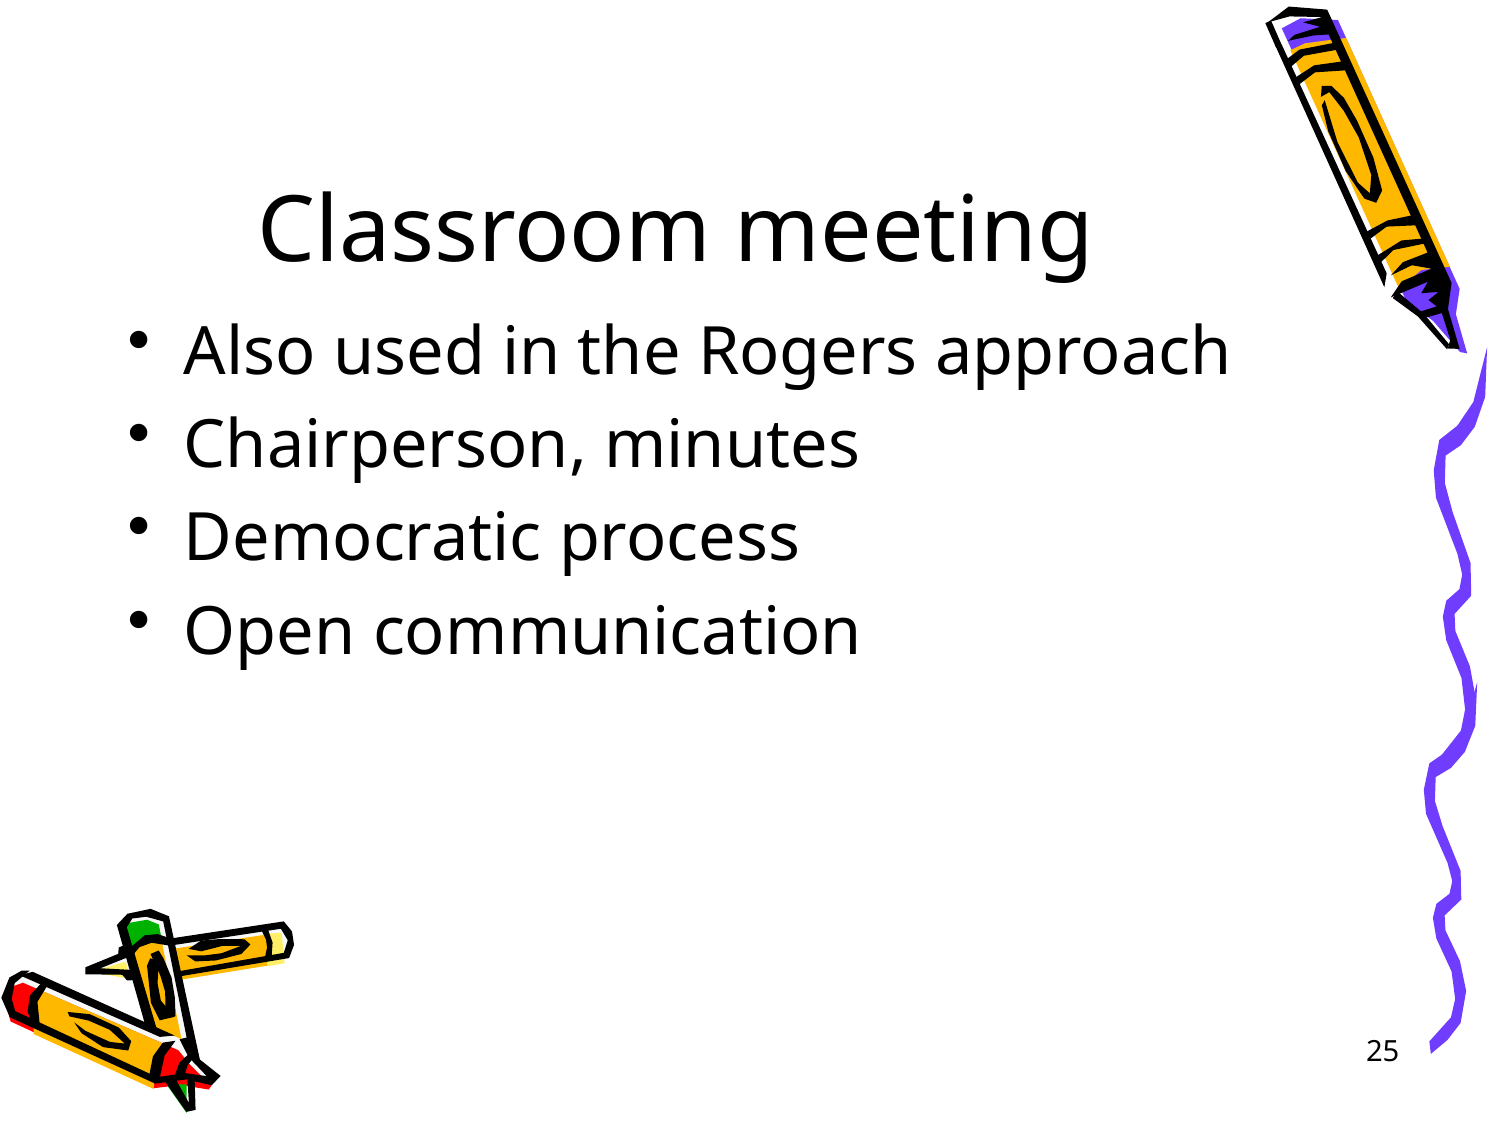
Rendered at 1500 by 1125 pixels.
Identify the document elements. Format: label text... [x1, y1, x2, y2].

list Also used in the Rogers approach Chairperson, minutes Democratic process Open communication [112, 299, 1376, 901]
slide_number 25 [1101, 1024, 1415, 1101]
title Classroom meeting [112, 24, 1240, 288]
